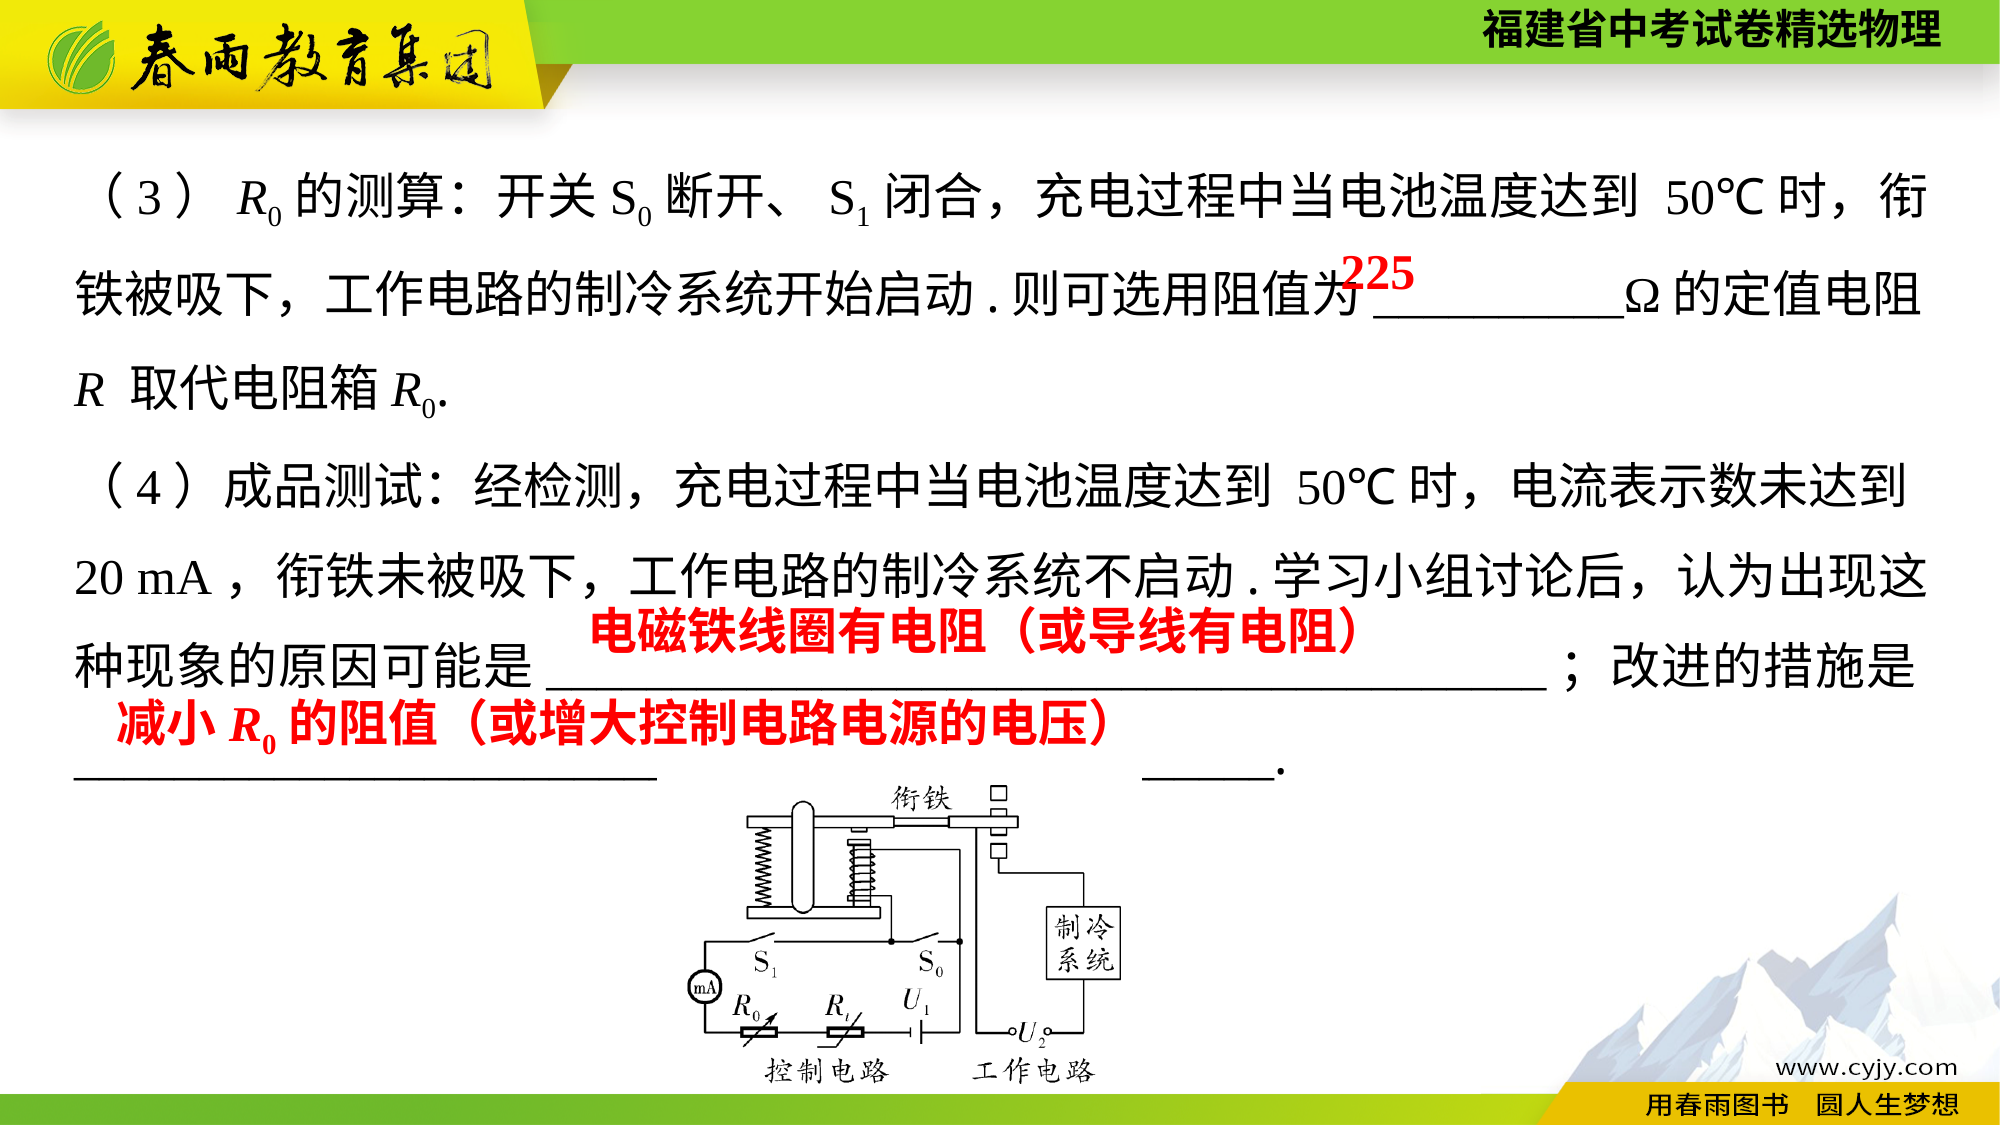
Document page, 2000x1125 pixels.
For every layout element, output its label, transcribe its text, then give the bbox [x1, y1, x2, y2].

text_box 减小R0的阻值（或增大控制电路电源的电压） [102, 650, 1382, 768]
text_box 225 [1325, 231, 1493, 307]
text_box 电磁铁线圈有电阻（或导线有电阻） [572, 562, 1403, 668]
list （3）R0的测算：开关S0断开、S1闭合，充电过程中当电池温度达到 50℃时，衔铁被吸下，工作电路的制冷系统开始启动.则可选用阻值为__________Ω的定值电阻R 取代电阻箱R0. （4）成品测试：经检测，充电过程中当电池温度达到 50℃时，电流表示数未达到 20 mA，衔铁未被吸下，工作电路的制冷系统不启动.学习小组讨论后，认为出现这种现象的原因可能是________________________________________；改进的措施是________________________________________________. [59, 122, 1944, 774]
picture [0, 0, 2000, 1125]
